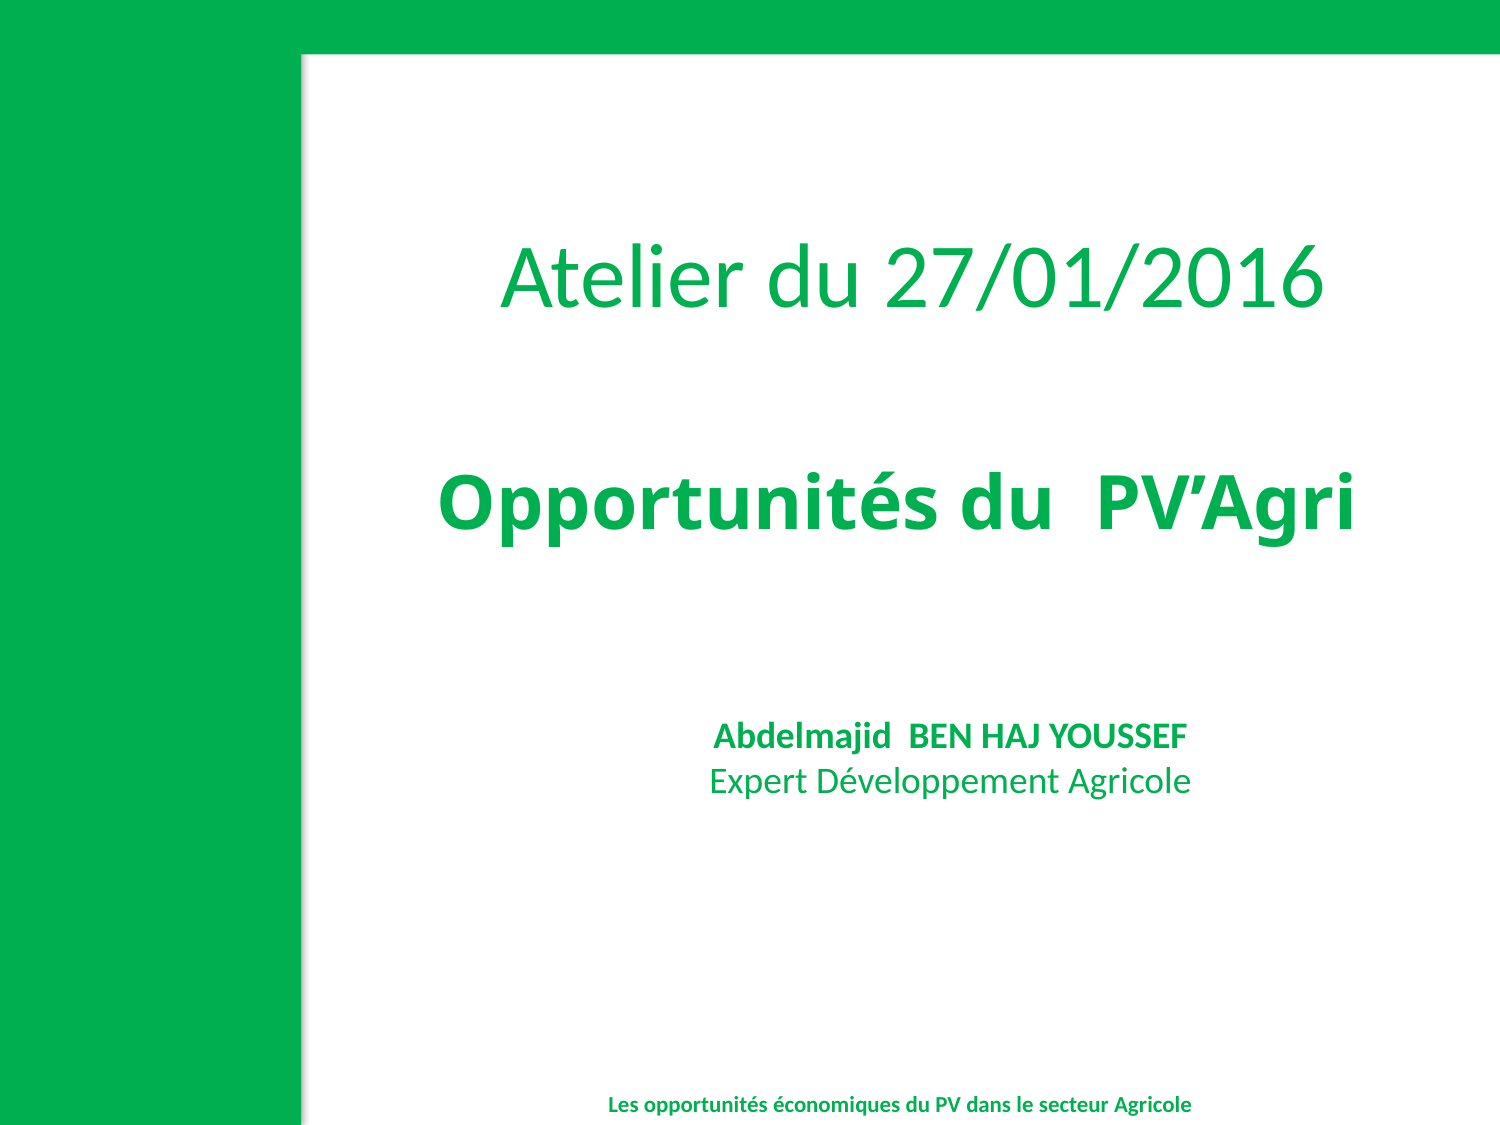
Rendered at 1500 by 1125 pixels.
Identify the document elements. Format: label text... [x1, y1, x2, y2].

text_box Atelier du 27/01/2016 [395, 208, 1432, 336]
text_box Abdelmajid BEN HAJ YOUSSEF Expert Développement Agricole [490, 704, 1412, 809]
text_box Opportunités du PV’Agri [336, 456, 1459, 553]
